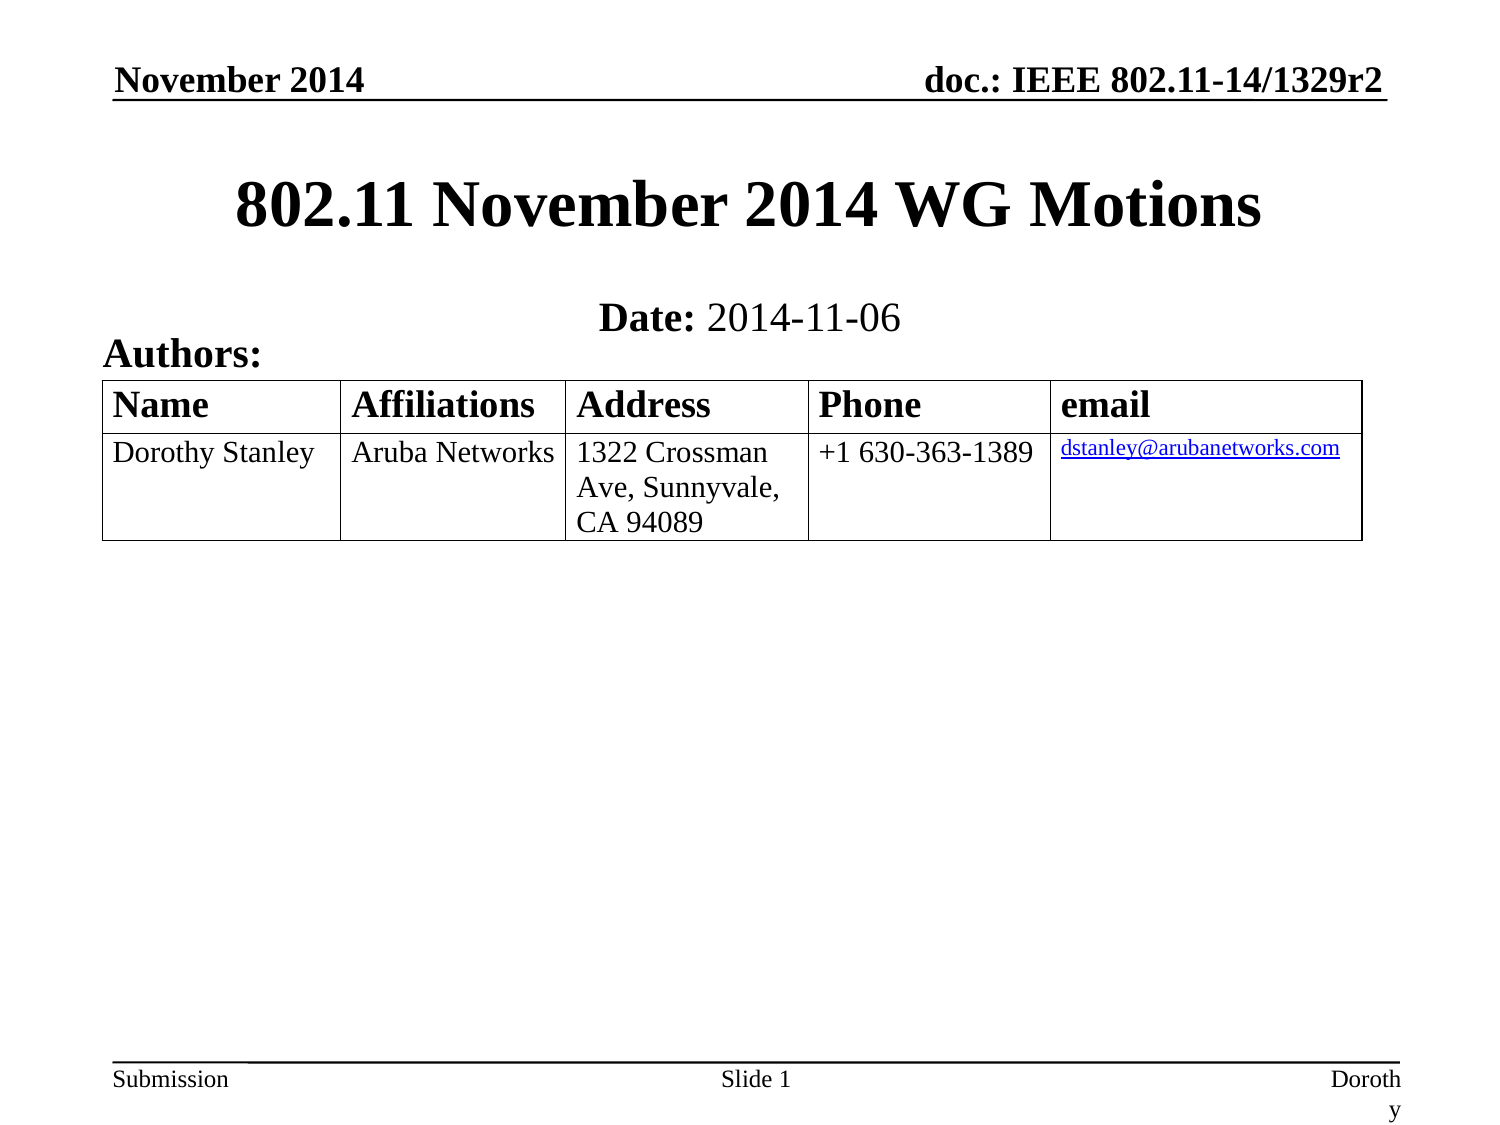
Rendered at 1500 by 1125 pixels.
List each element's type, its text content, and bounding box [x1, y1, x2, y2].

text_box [87, 380, 1382, 806]
footer Dorothy Stanley, Aruba Networks [1324, 1061, 1402, 1093]
list Date: 2014-11-06 [112, 287, 1388, 350]
title 802.11 November 2014 WG Motions [112, 112, 1388, 287]
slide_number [114, 54, 374, 101]
text_box Authors: [87, 318, 325, 379]
slide_number Slide 1 [712, 1061, 800, 1093]
